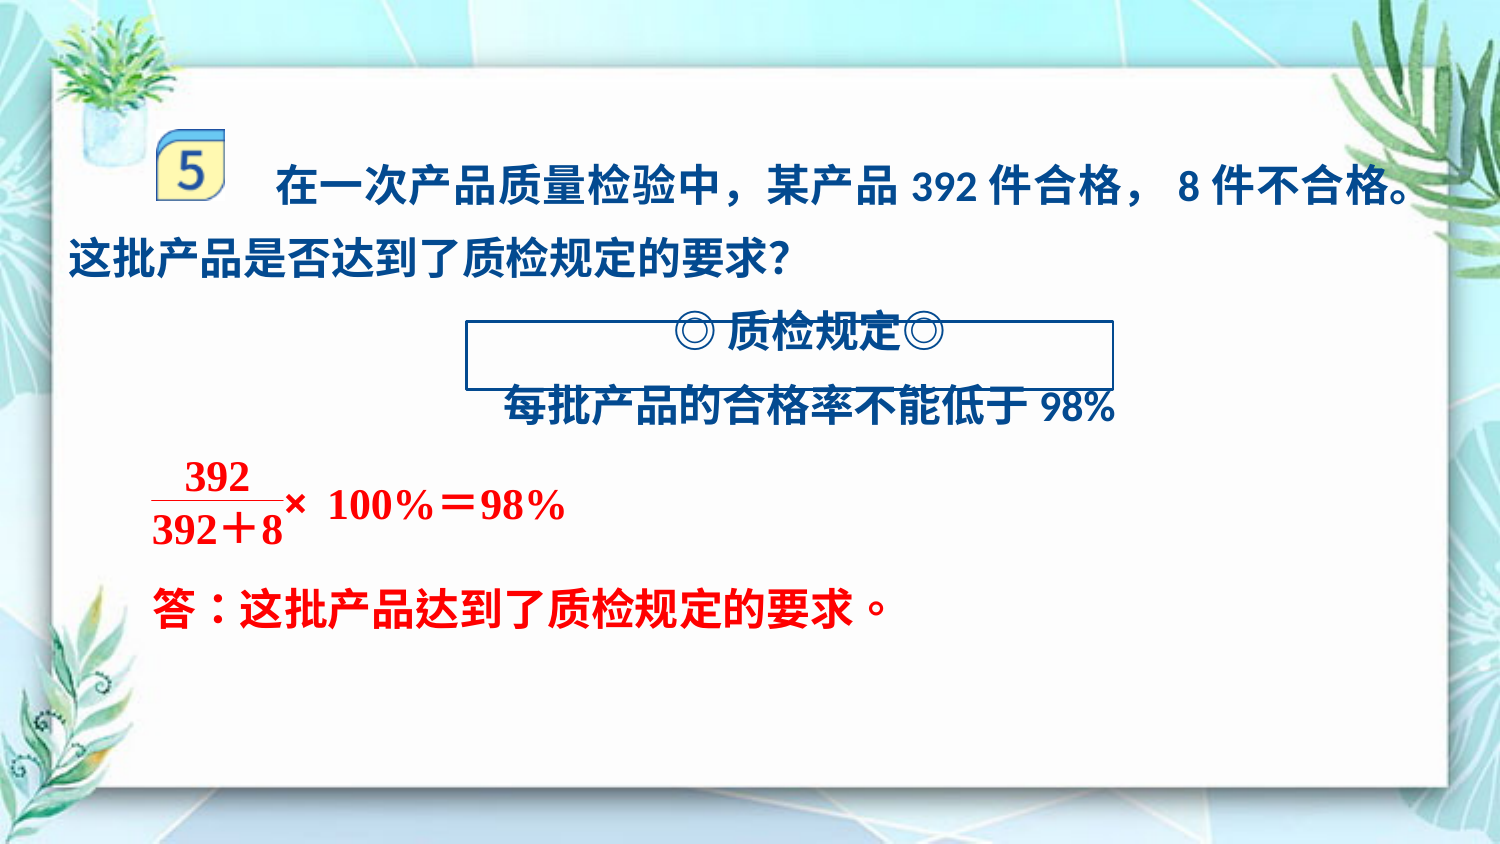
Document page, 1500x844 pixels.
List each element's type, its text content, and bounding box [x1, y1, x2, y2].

list 在一次产品质量检验中，某产品392件合格，8件不合格。这批产品是否达到了质检规定的要求？ ◎质检规定◎ 每批产品的合格率不能低于98% [53, 128, 1449, 515]
text_box [466, 321, 1114, 390]
picture [0, 0, 1500, 844]
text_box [64, 450, 1436, 662]
